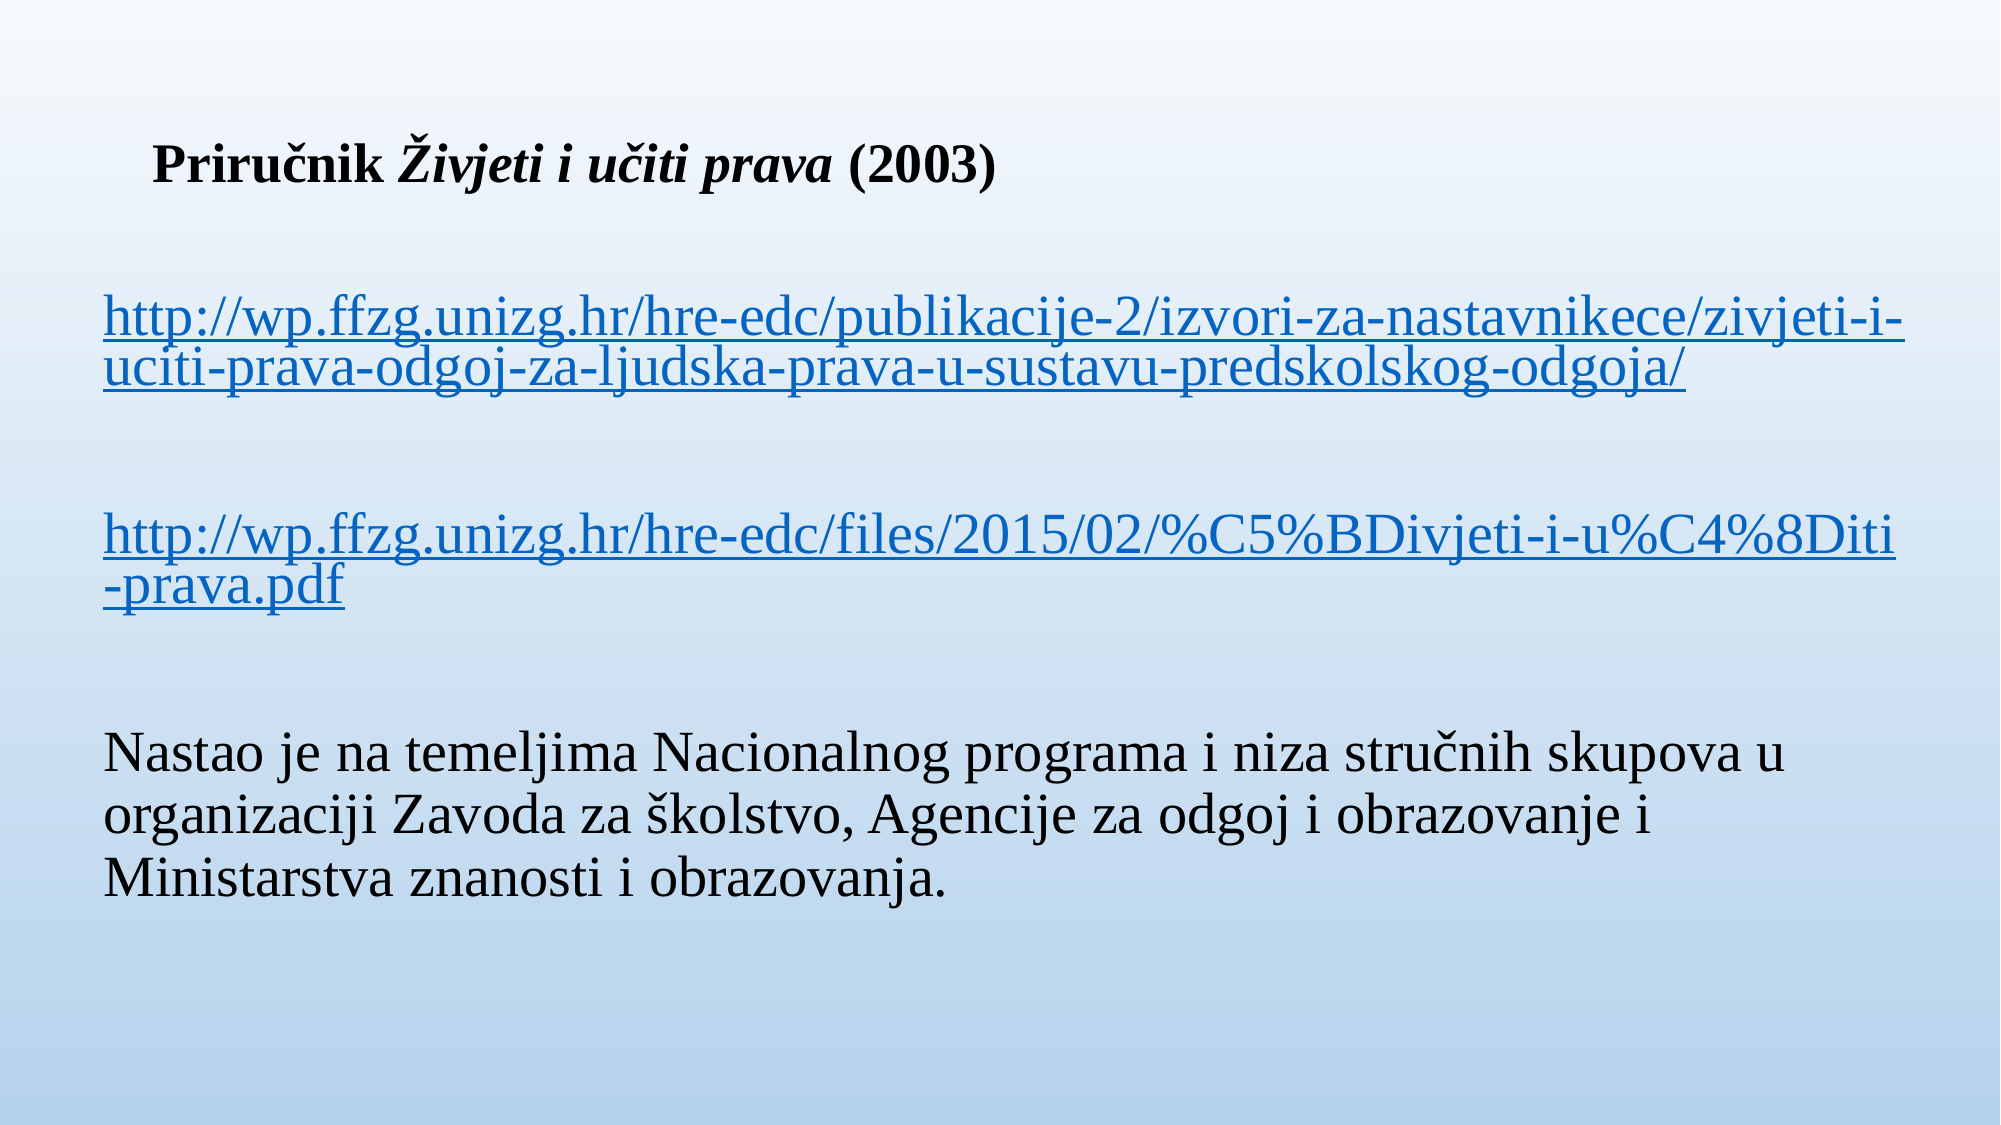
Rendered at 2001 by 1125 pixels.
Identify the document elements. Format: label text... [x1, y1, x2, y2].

list http://wp.ffzg.unizg.hr/hre-edc/publikacije-2/izvori-za-nastavnikece/zivjeti-i-uciti-prava-odgoj-za-ljudska-prava-u-sustavu-predskolskog-odgoja/ http://wp.ffzg.unizg.hr/hre-edc/files/2015/02/%C5%BDivjeti-i-u%C4%8Diti-prava.pdf Nastao je na temeljima Nacionalnog programa i niza stručnih skupova u organizaciji Zavoda za školstvo, Agencije za odgoj i obrazovanje i Ministarstva znanosti i obrazovanja. [88, 277, 1929, 1014]
title Priručnik Živjeti i učiti prava (2003) [137, 59, 1863, 277]
